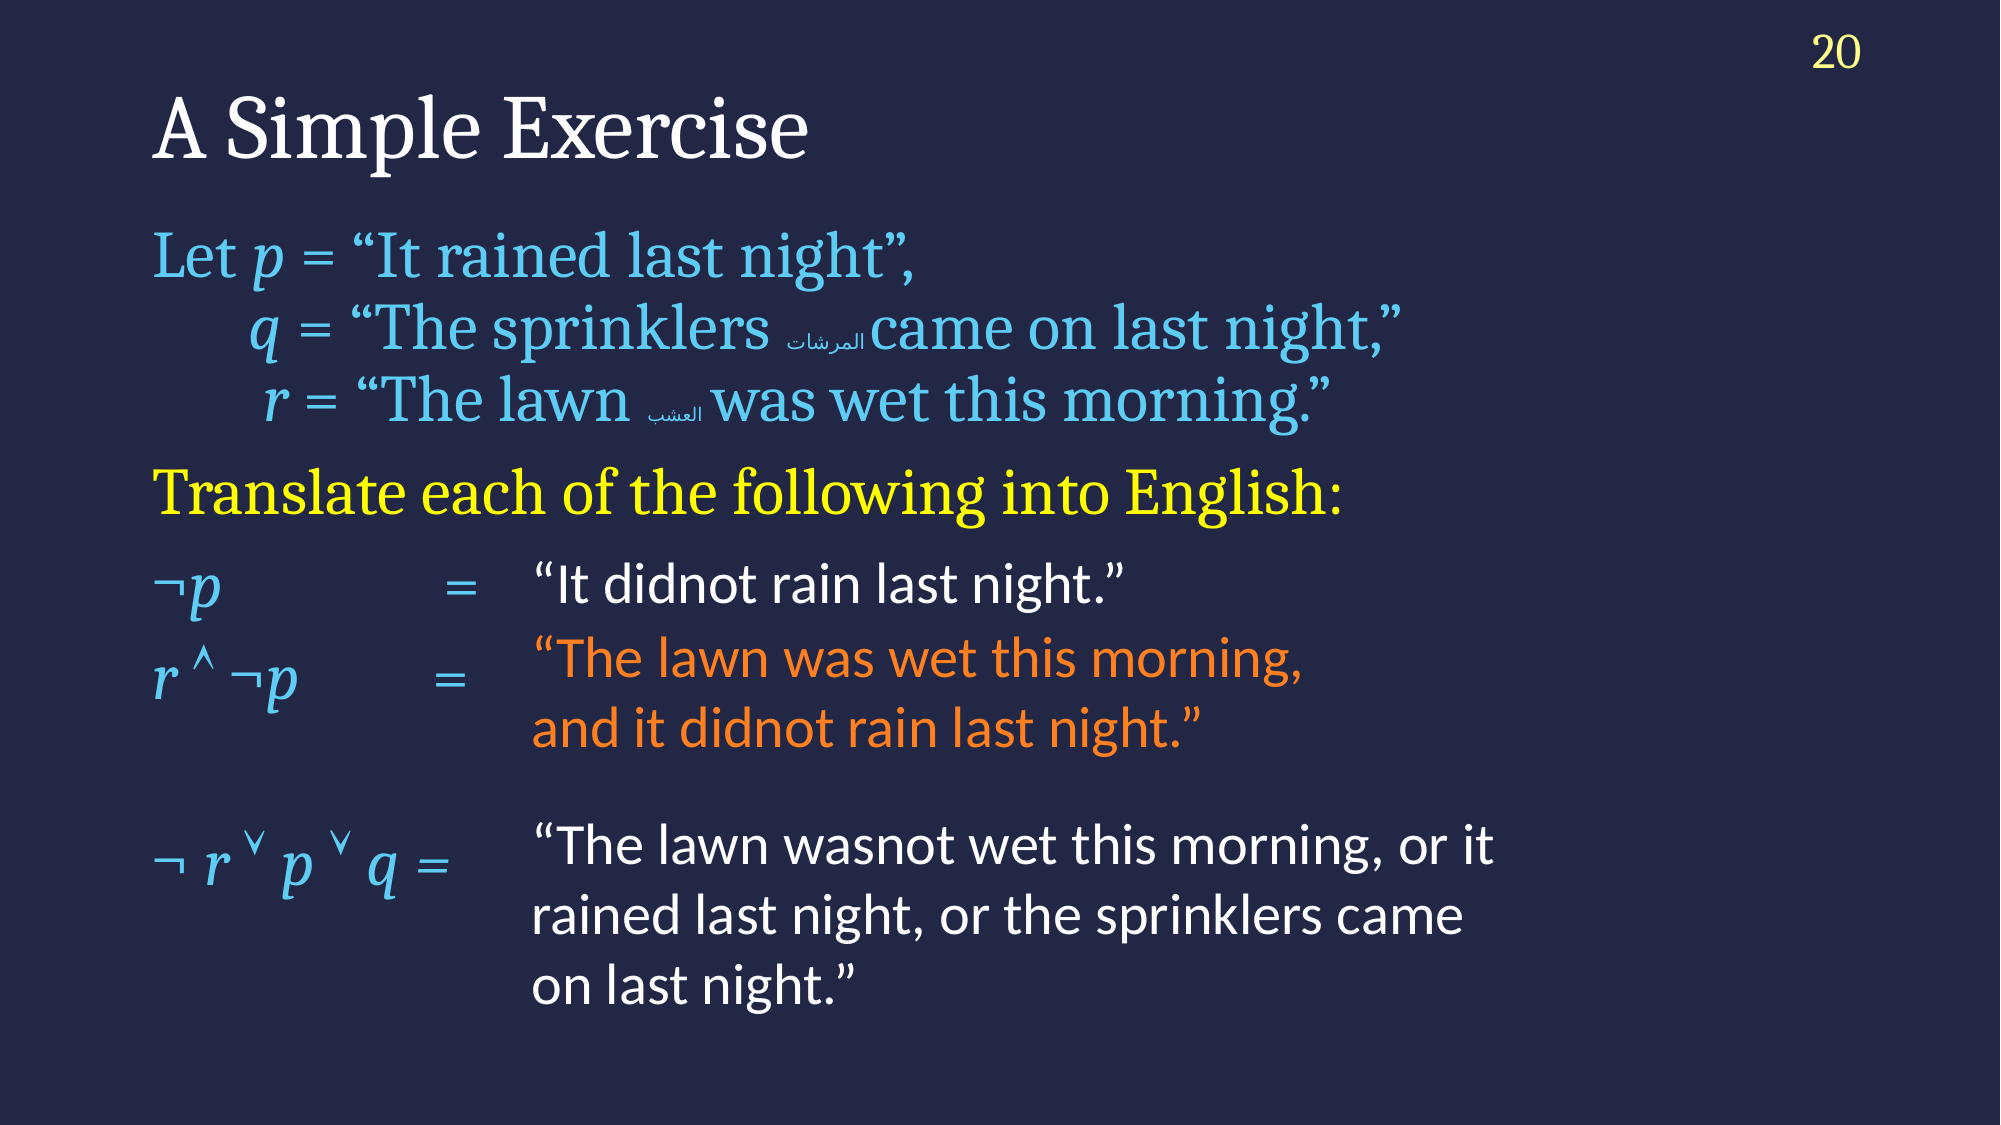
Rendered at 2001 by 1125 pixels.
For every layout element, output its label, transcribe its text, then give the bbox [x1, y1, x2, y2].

slide_number 20 [1760, 18, 1877, 79]
text_box “It didnot rain last night.” [516, 537, 1317, 611]
text_box “The lawn wasnot wet this morning, or it rained last night, or the sprinklers came on last night.” [516, 798, 1517, 1024]
title A Simple Exercise [137, 59, 1863, 198]
list Let p = “It rained last night”, q = “The sprinklers المرشات came on last night,” r = “The lawn العشب was wet this morning.” Translate each of the following into English: ¬p = r  ¬p = ¬ r  p  q = [137, 212, 1863, 1012]
text_box “The lawn was wet this morning, and it didnot rain last night.” [516, 611, 1420, 767]
